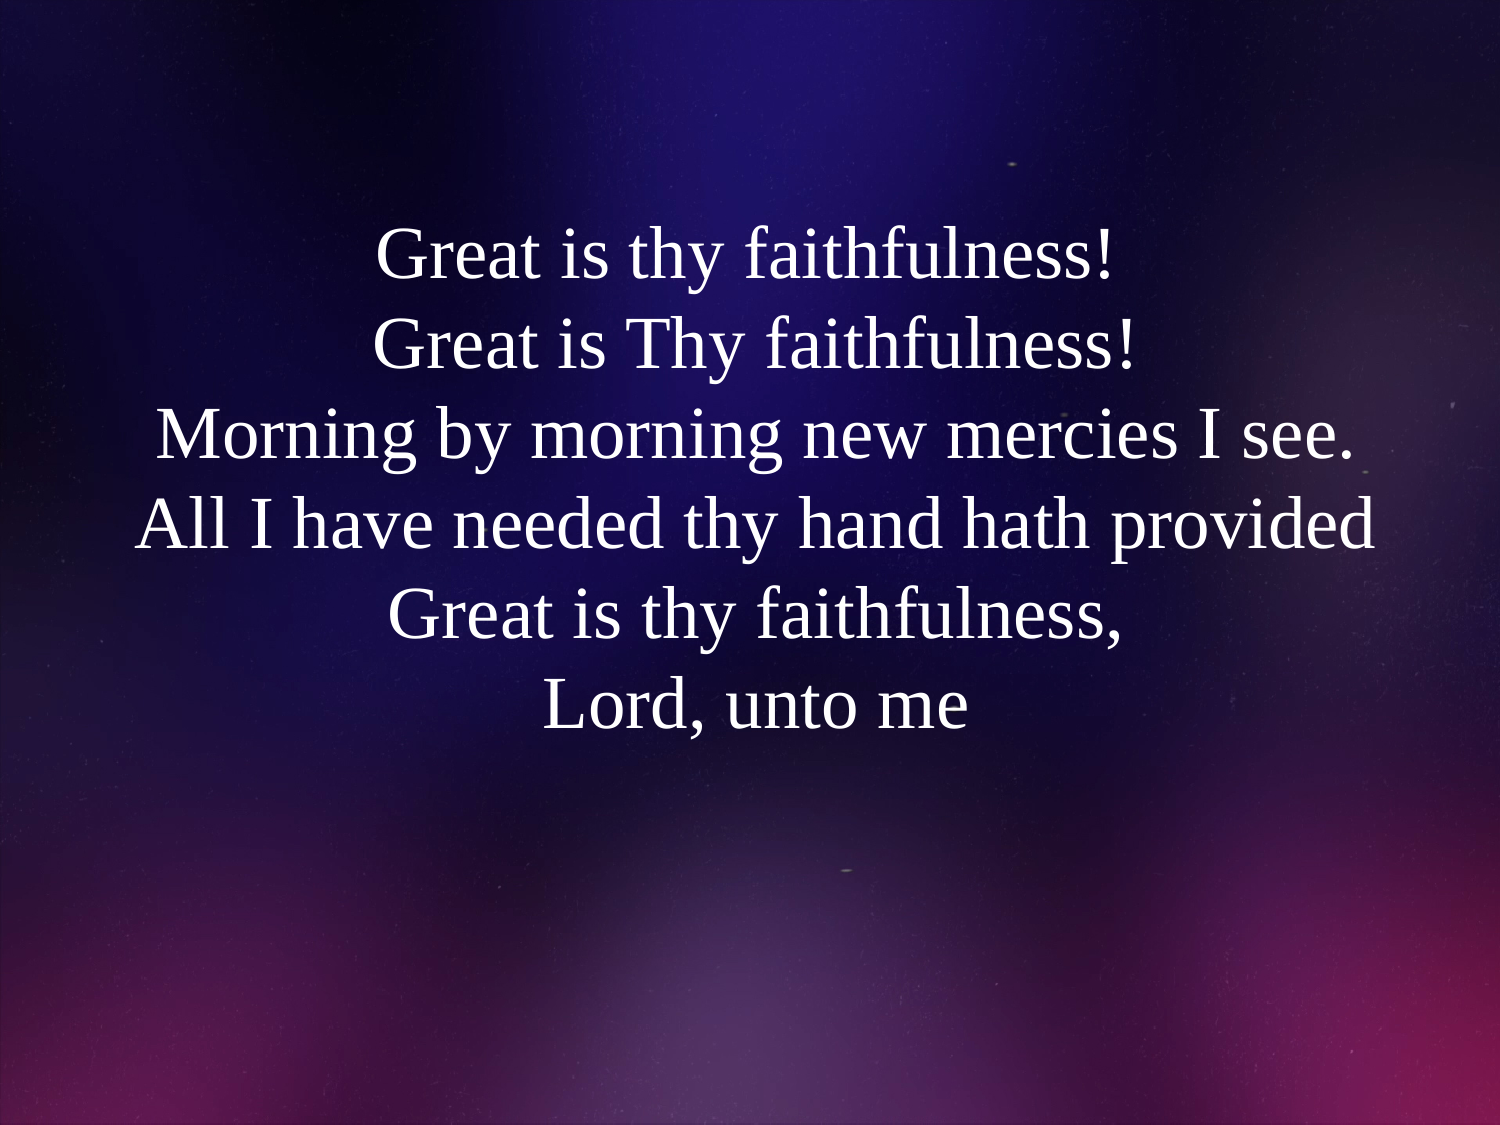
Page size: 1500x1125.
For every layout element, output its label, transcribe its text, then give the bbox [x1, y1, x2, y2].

title Great is thy faithfulness! Great is Thy faithfulness! Morning by morning new mercies I see. All I have needed thy hand hath provided Great is thy faithfulness, Lord, unto me [75, 425, 1438, 613]
picture [0, 0, 1500, 1125]
